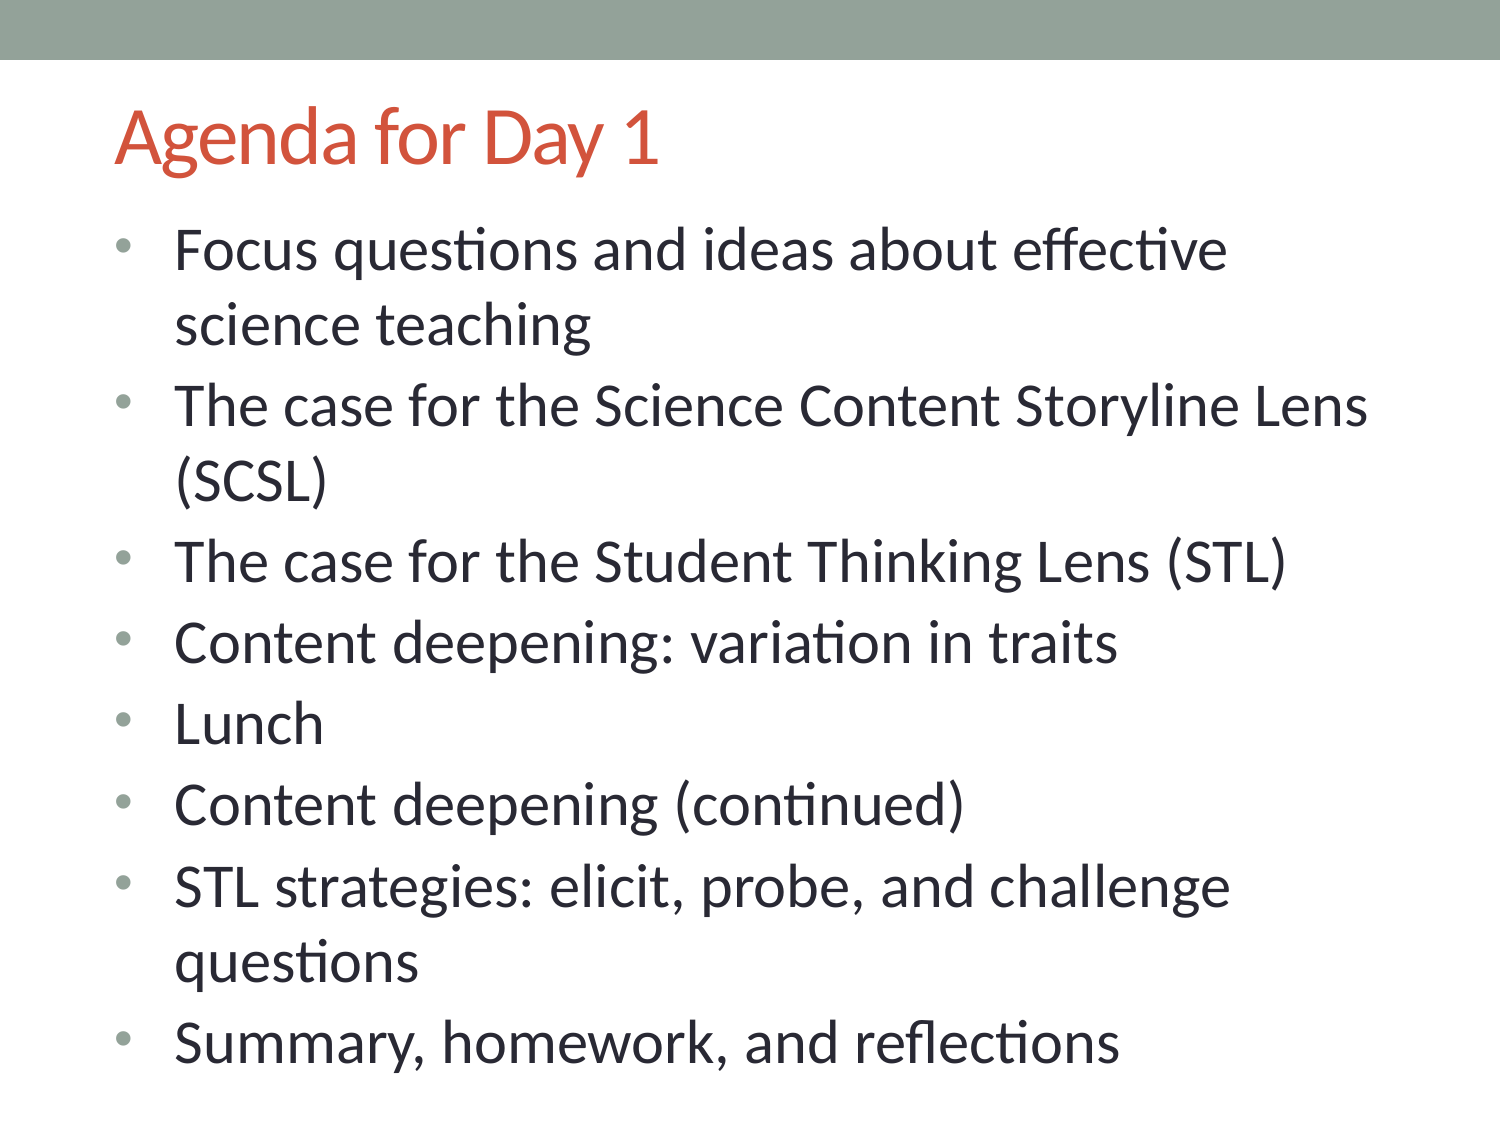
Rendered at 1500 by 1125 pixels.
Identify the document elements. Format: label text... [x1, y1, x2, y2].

list Focus questions and ideas about effective science teaching The case for the Science Content Storyline Lens (SCSL) The case for the Student Thinking Lens (STL) Content deepening: variation in traits Lunch Content deepening (continued) STL strategies: elicit, probe, and challenge questions Summary, homework, and reflections [99, 200, 1438, 1063]
title Agenda for Day 1 [99, 50, 1313, 200]
